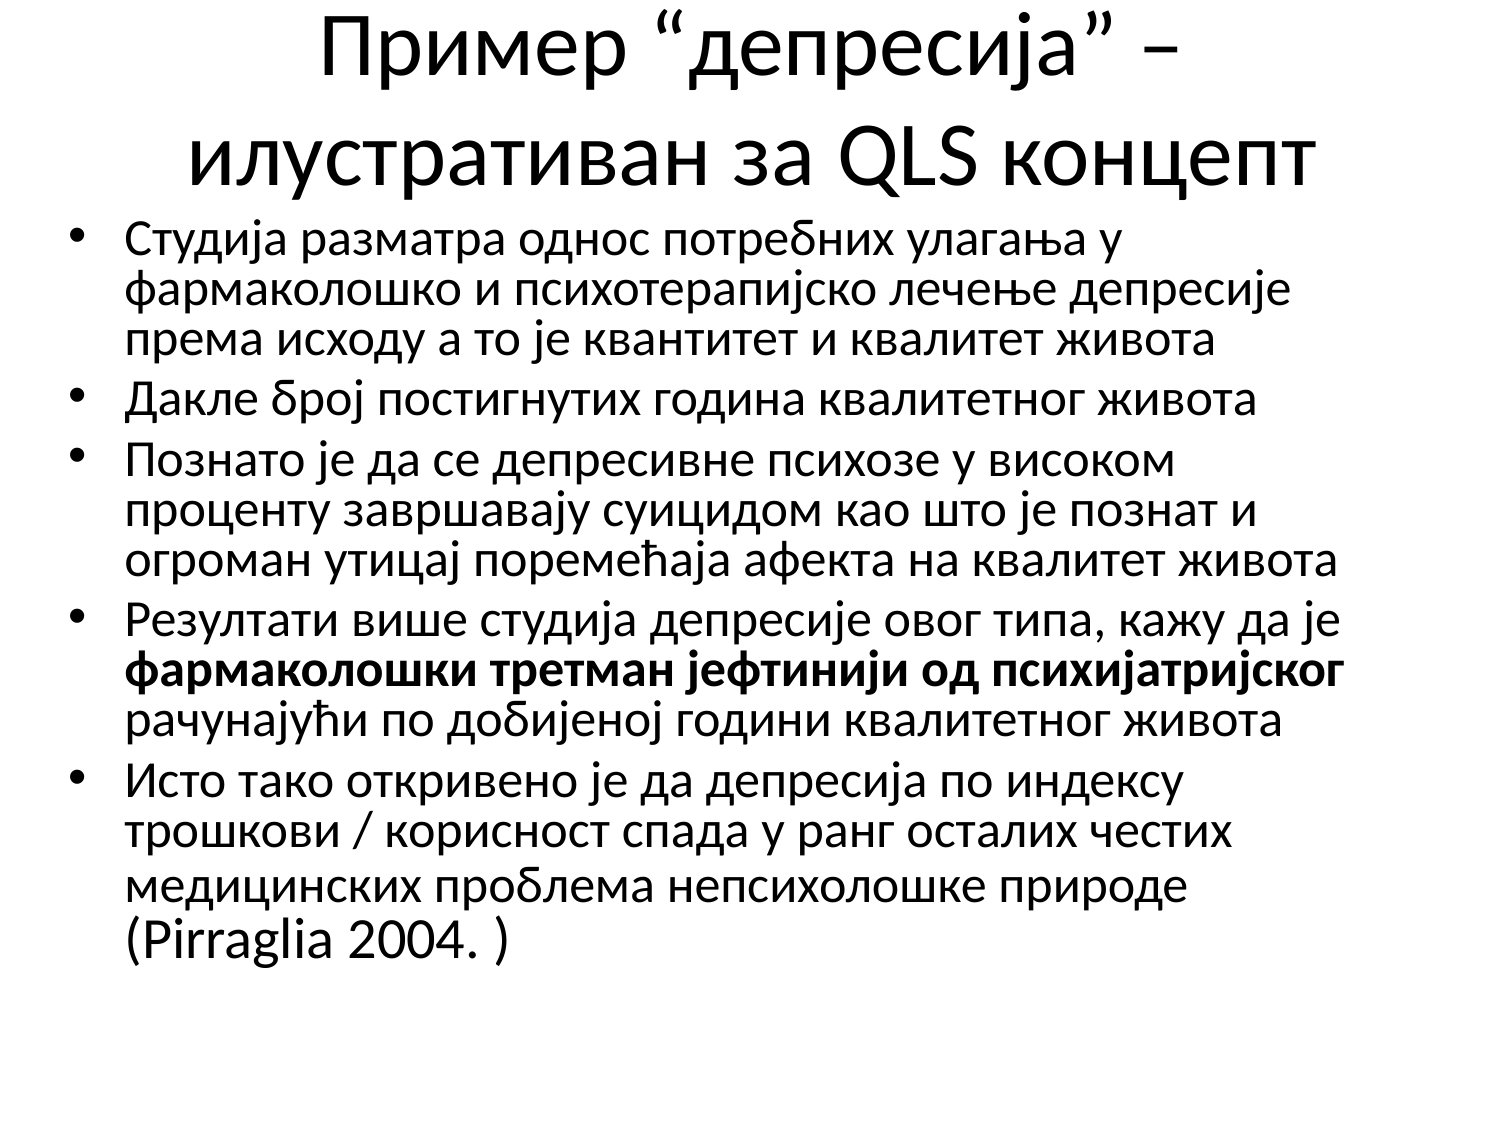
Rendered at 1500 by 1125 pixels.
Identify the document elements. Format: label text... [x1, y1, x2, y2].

title Пример “депресија” – илустративан за QLS концепт [76, 0, 1427, 188]
list Студија разматра однос потребних улагања у фармаколошко и психотерапијско лечење депресије према исходу а то је квантитет и квалитет живота Дакле број постигнутих година квалитетног живота Познато је да се депресивне психозе у високом проценту завршавају суицидом као што је познат и огроман утицај поремећаја афекта на квалитет живота Резултати више студија депресије овог типа, кажу да је фармаколошки третман јефтинији од психијатријског рачунајући по добијеној години квалитетног живота Исто тако откривено је да депресија по индексу трошкови / корисност спада у ранг осталих честих медицинских проблема непсихолошке природе (Pirraglia 2004. ) [53, 208, 1404, 1071]
